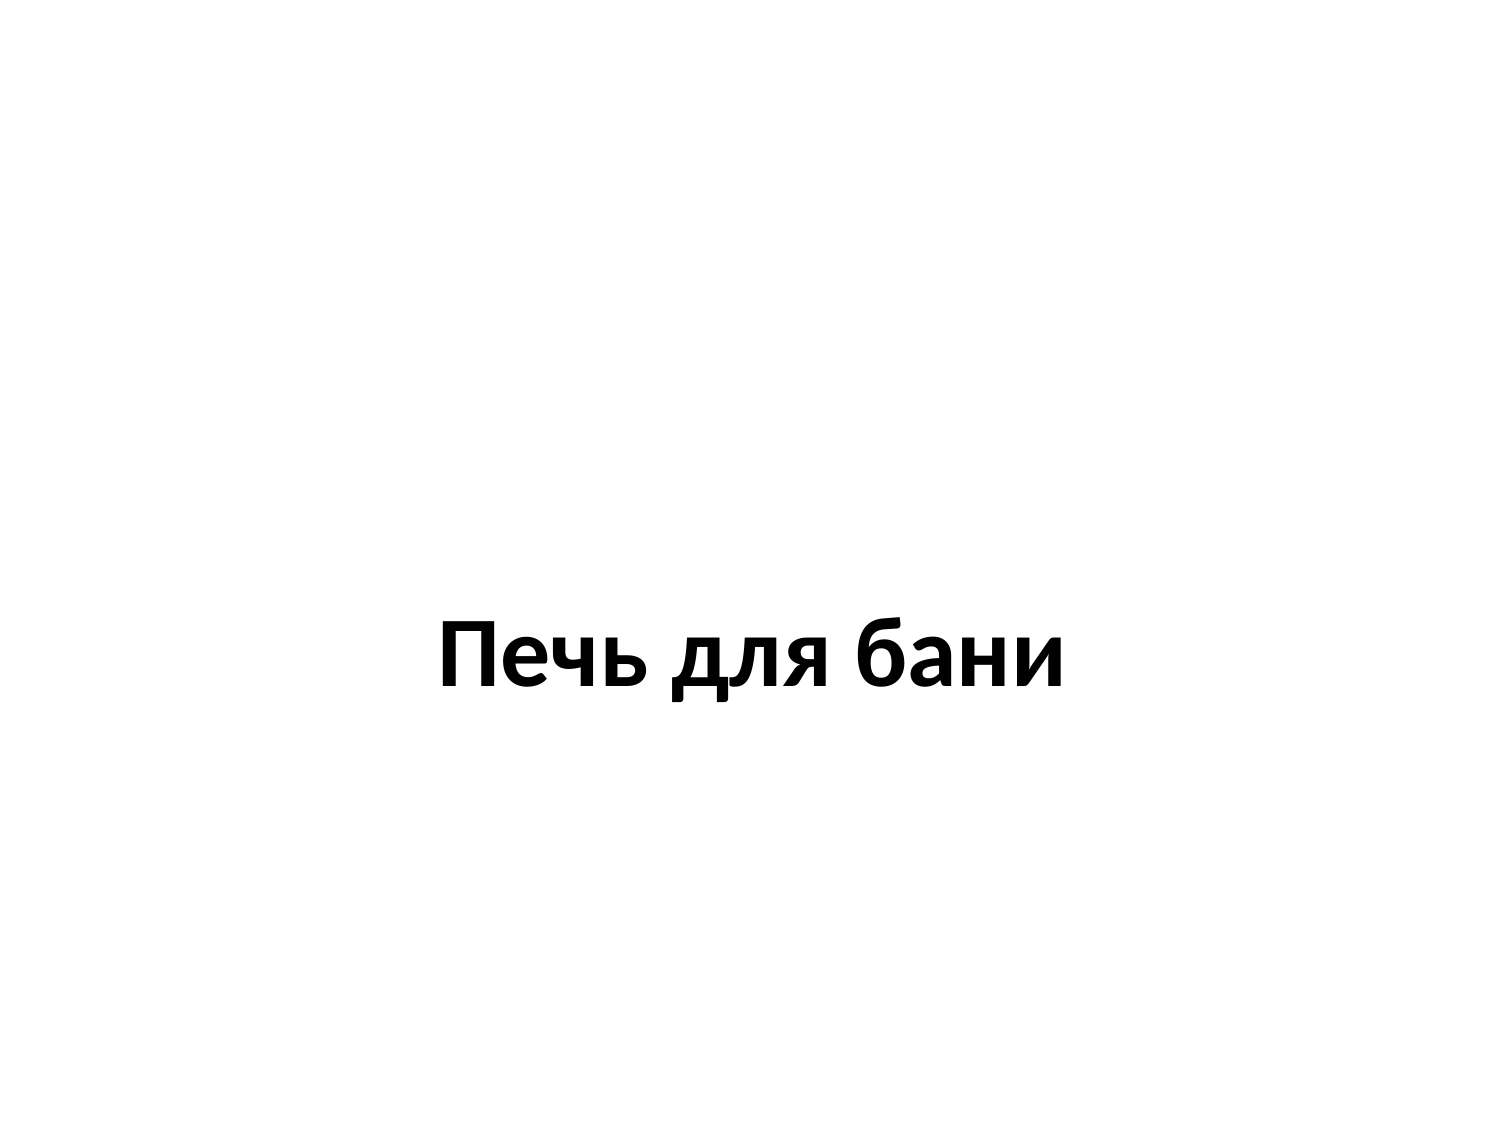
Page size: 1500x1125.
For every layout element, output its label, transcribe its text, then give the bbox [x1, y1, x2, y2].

list Печь для бани [265, 468, 1240, 715]
